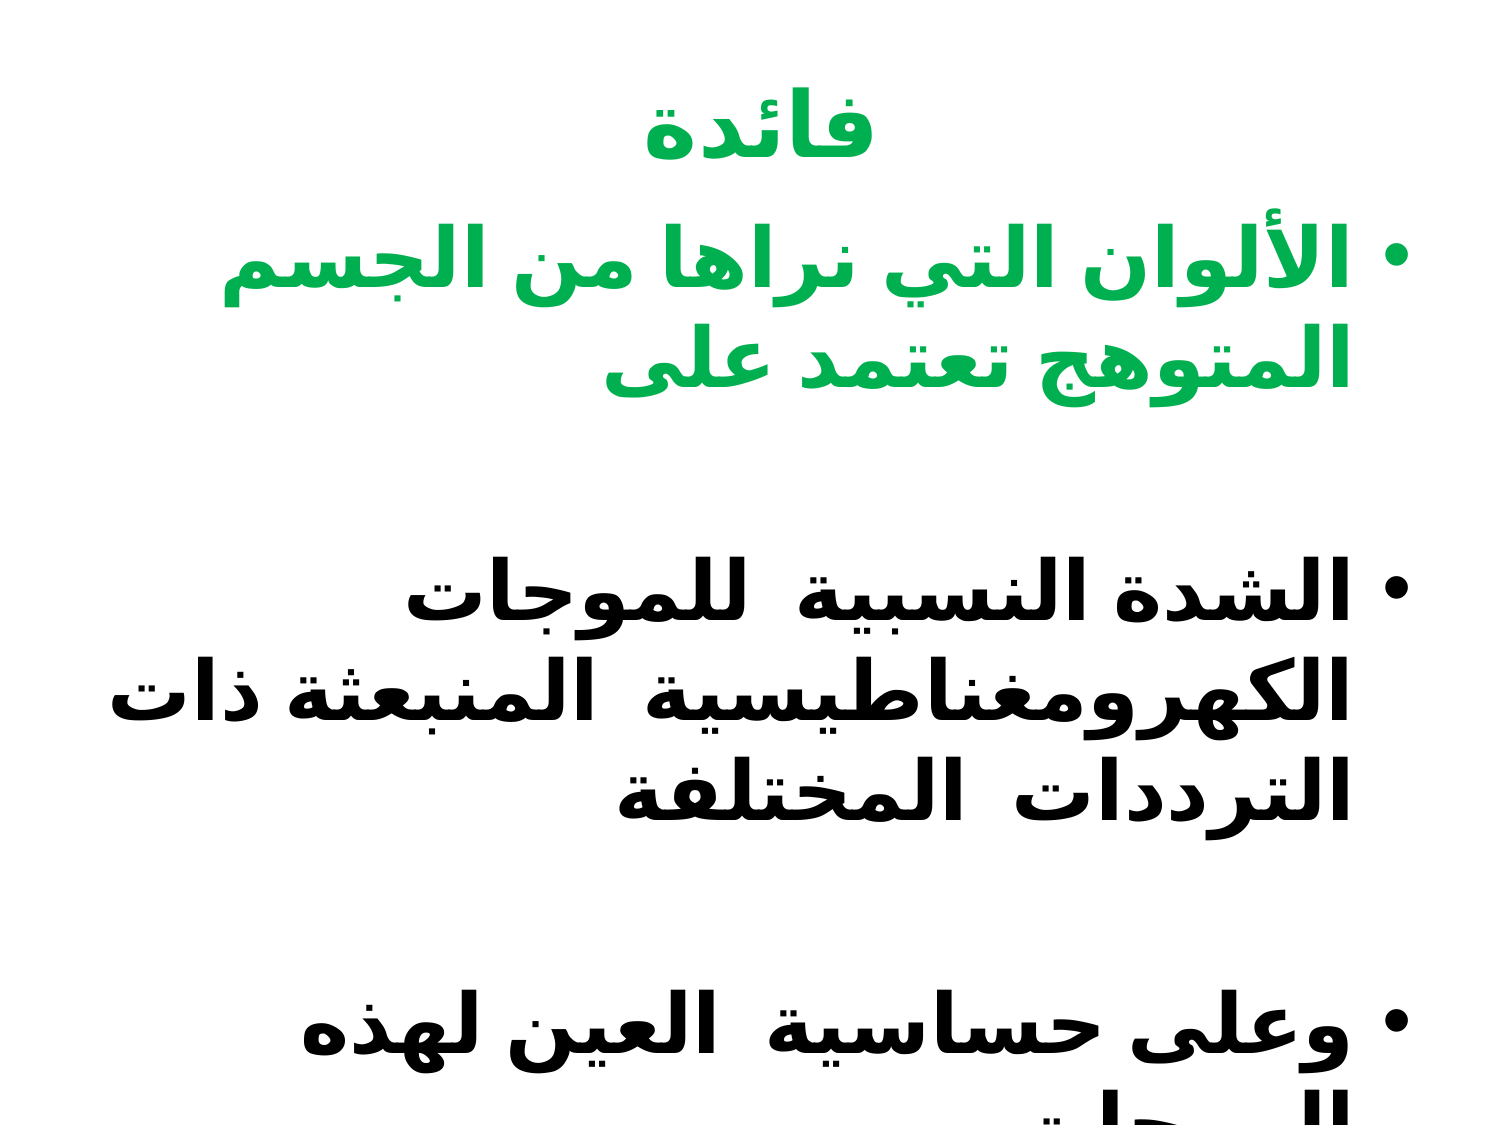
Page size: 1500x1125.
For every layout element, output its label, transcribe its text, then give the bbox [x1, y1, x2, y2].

list الألوان التي نراها من الجسم المتوهج تعتمد على الشدة النسبية للموجات الكهرومغناطيسية المنبعثة ذات الترددات المختلفة وعلى حساسية العين لهذه الموجات [76, 196, 1427, 939]
title فائدة [75, 45, 1425, 197]
